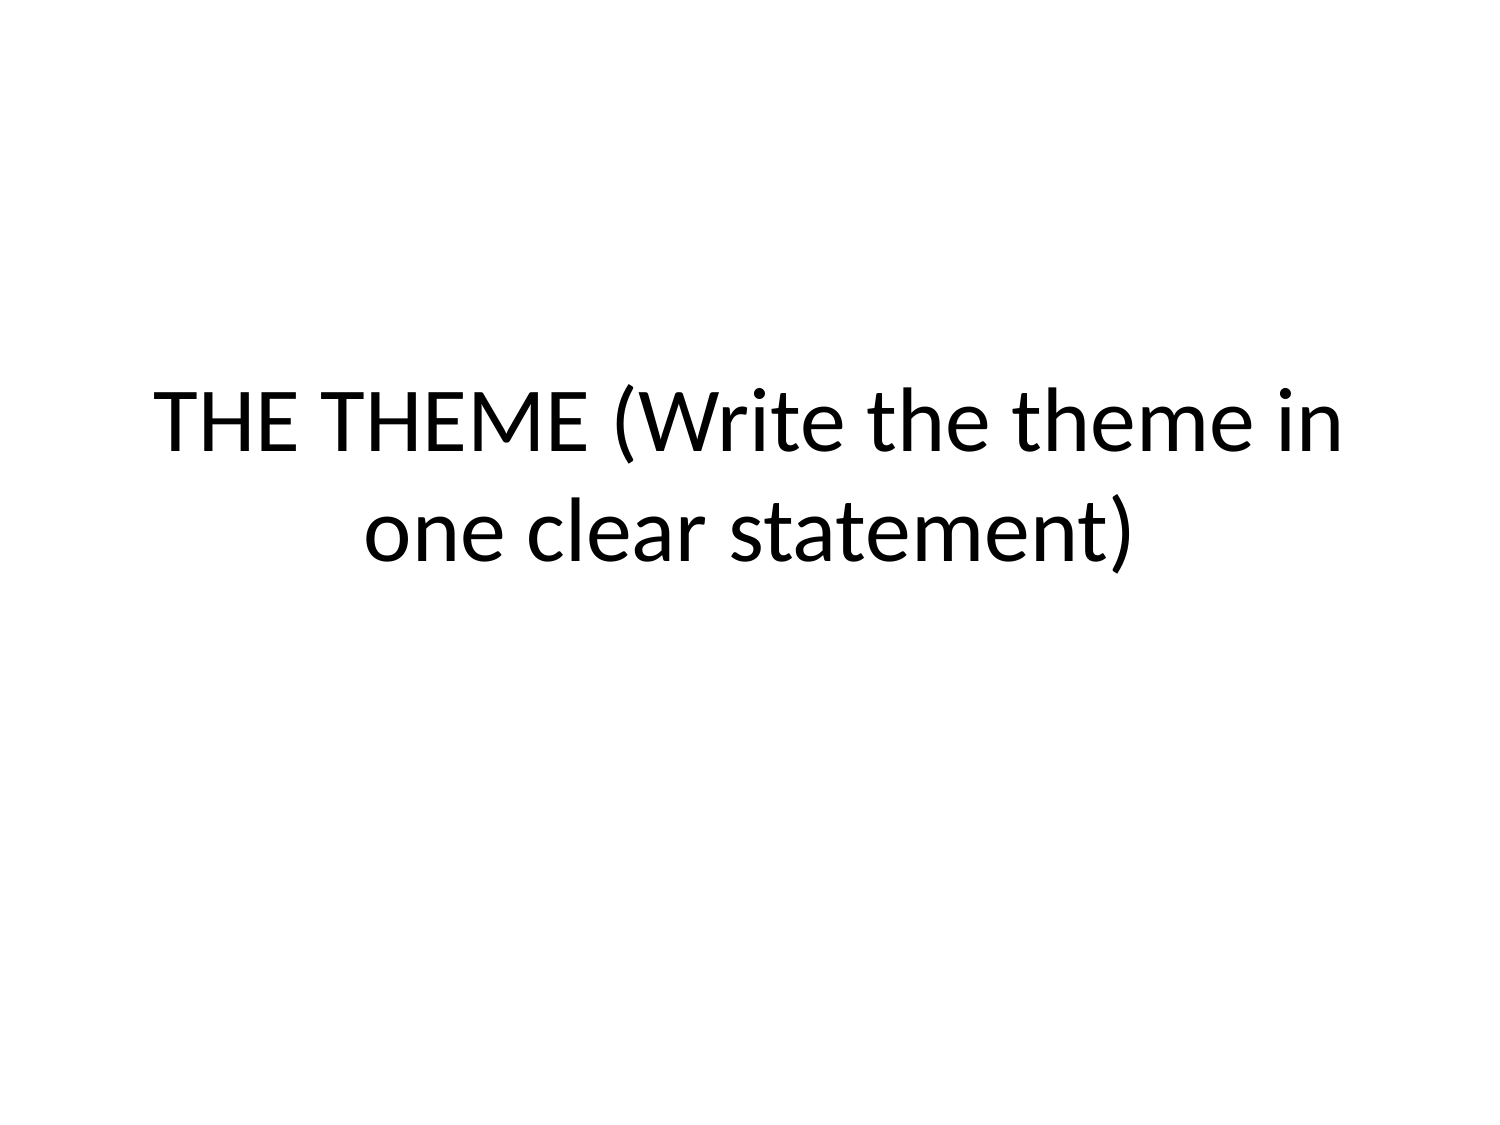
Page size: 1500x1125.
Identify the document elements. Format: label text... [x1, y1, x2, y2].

title THE THEME (Write the theme in one clear statement) [112, 349, 1388, 591]
